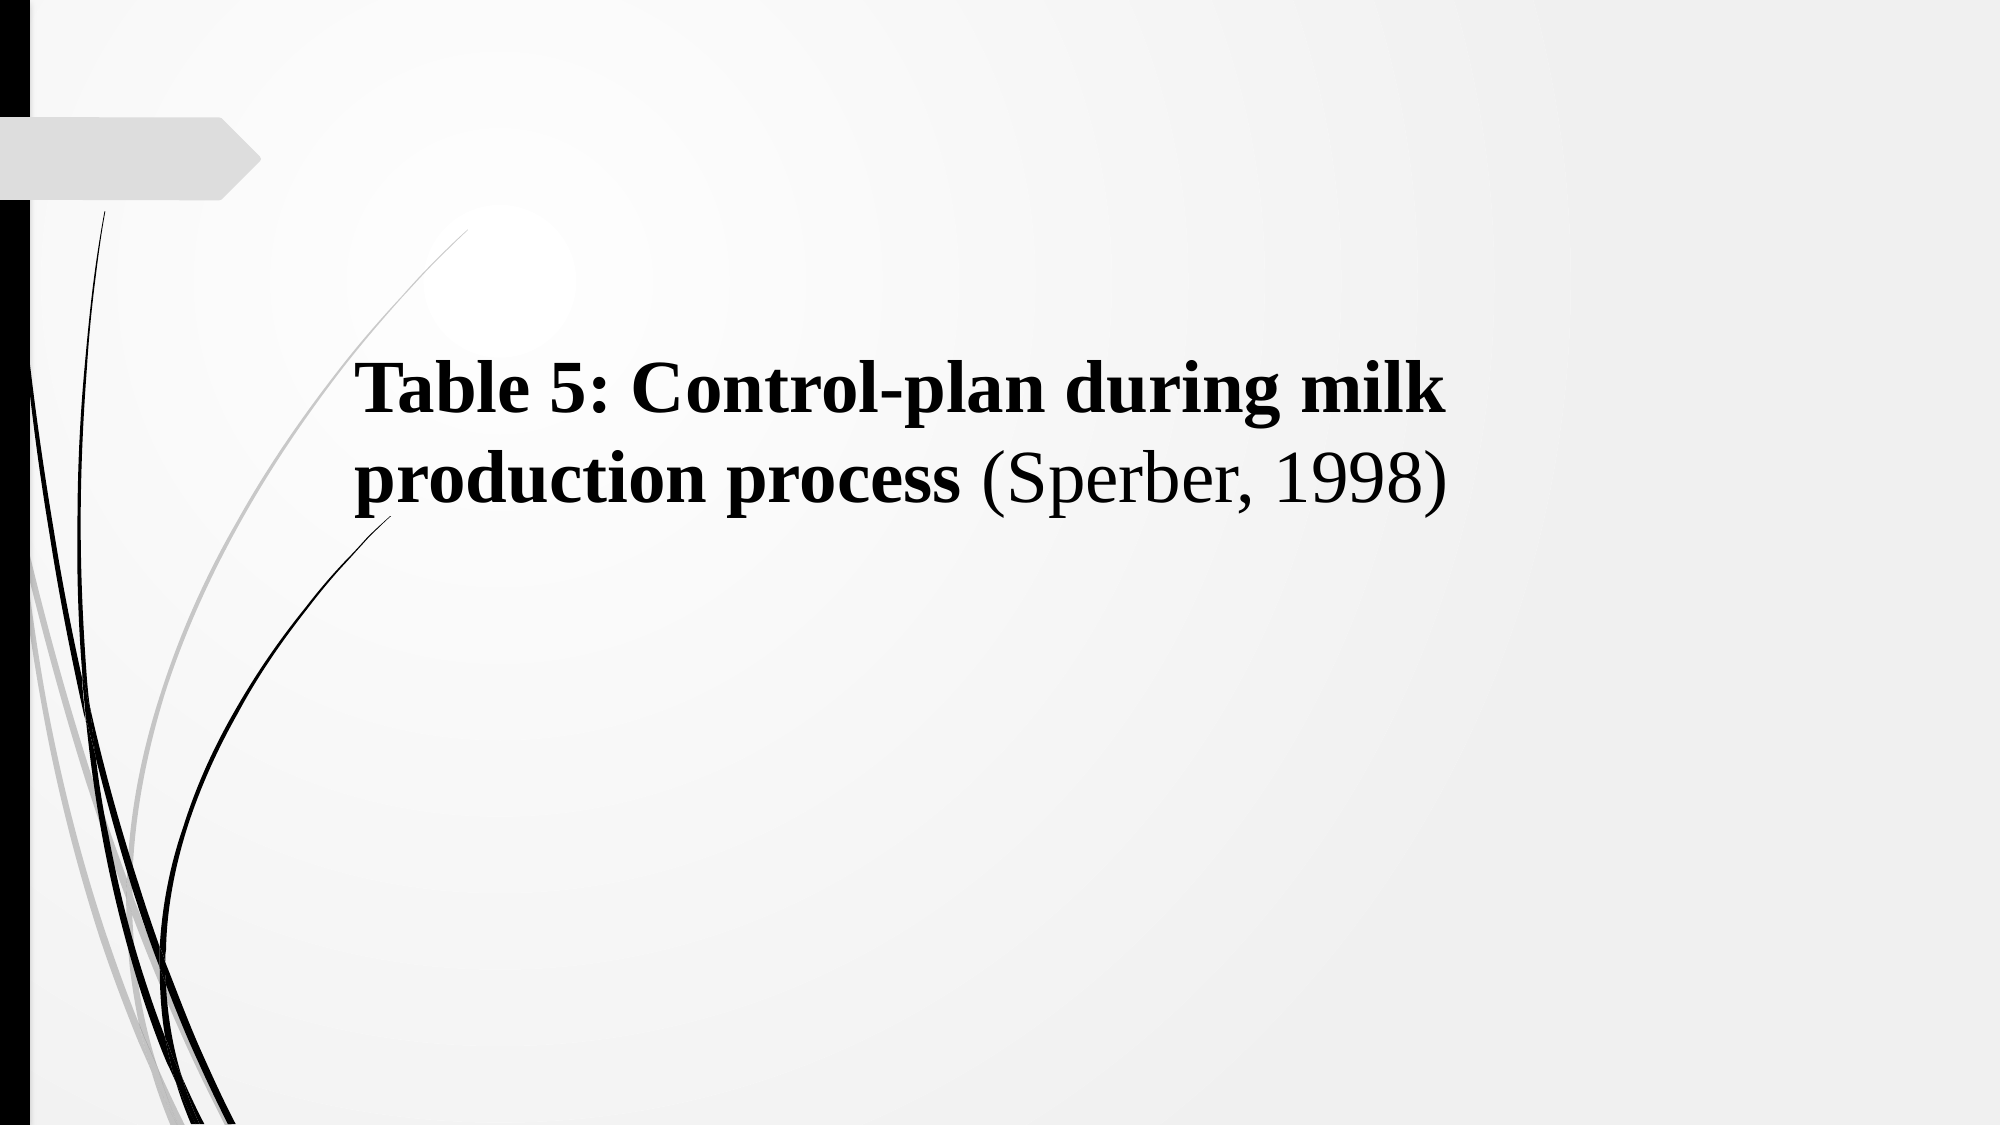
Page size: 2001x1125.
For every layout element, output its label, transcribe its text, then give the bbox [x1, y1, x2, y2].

title Table 5: Control-plan during milk production process (Sperber, 1998) [339, 329, 1802, 540]
